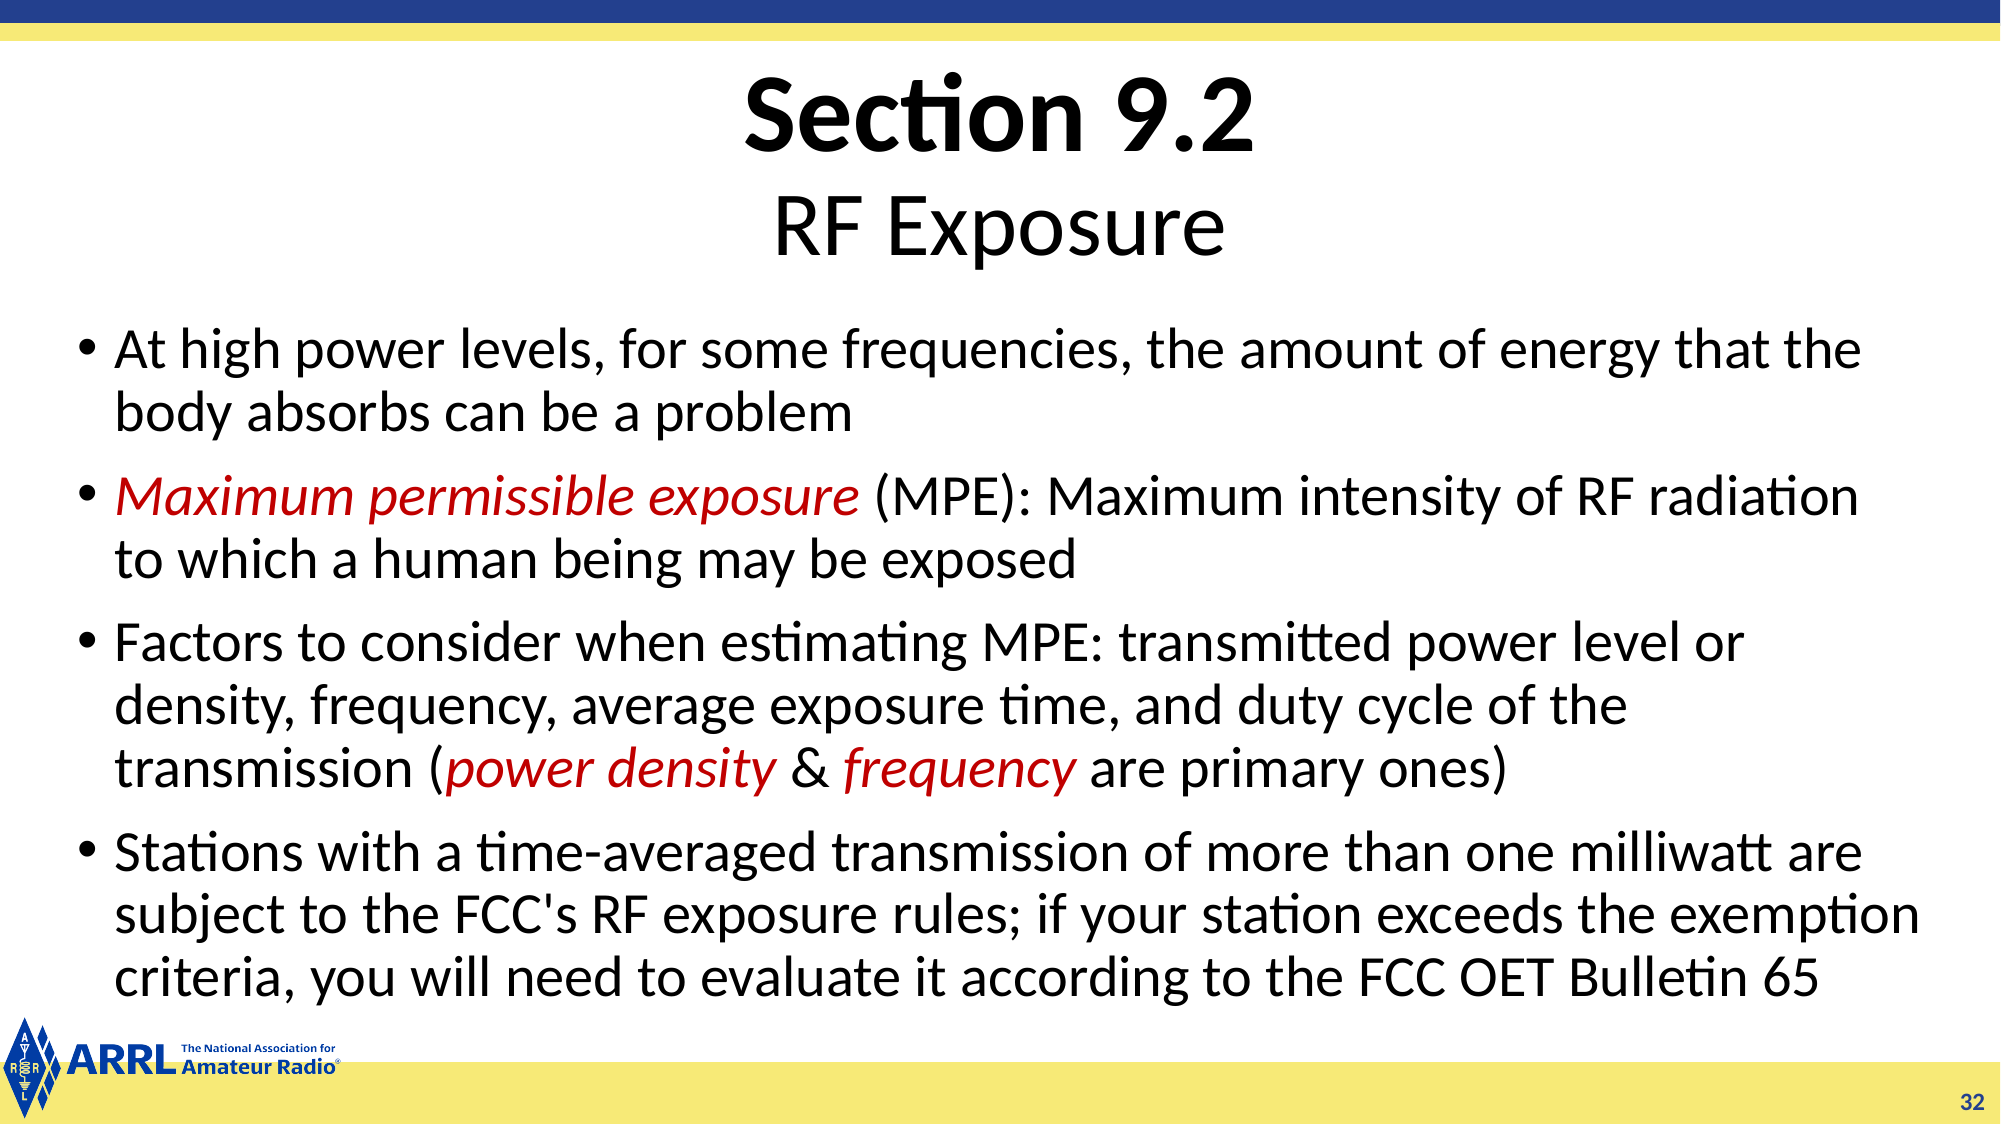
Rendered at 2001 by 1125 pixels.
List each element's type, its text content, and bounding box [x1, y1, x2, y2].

picture [1, 1015, 342, 1121]
title Section 9.2 RF Exposure [137, 35, 1863, 294]
list At high power levels, for some frequencies, the amount of energy that the body absorbs can be a problem Maximum permissible exposure (MPE): Maximum intensity of RF radiation to which a human being may be exposed Factors to consider when estimating MPE: transmitted power level or density, frequency, average exposure time, and duty cycle of the transmission (power density & frequency are primary ones) Stations with a time-averaged transmission of more than one milliwatt are subject to the FCC's RF exposure rules; if your station exceeds the exemption criteria, you will need to evaluate it according to the FCC OET Bulletin 65 [62, 310, 1938, 1075]
